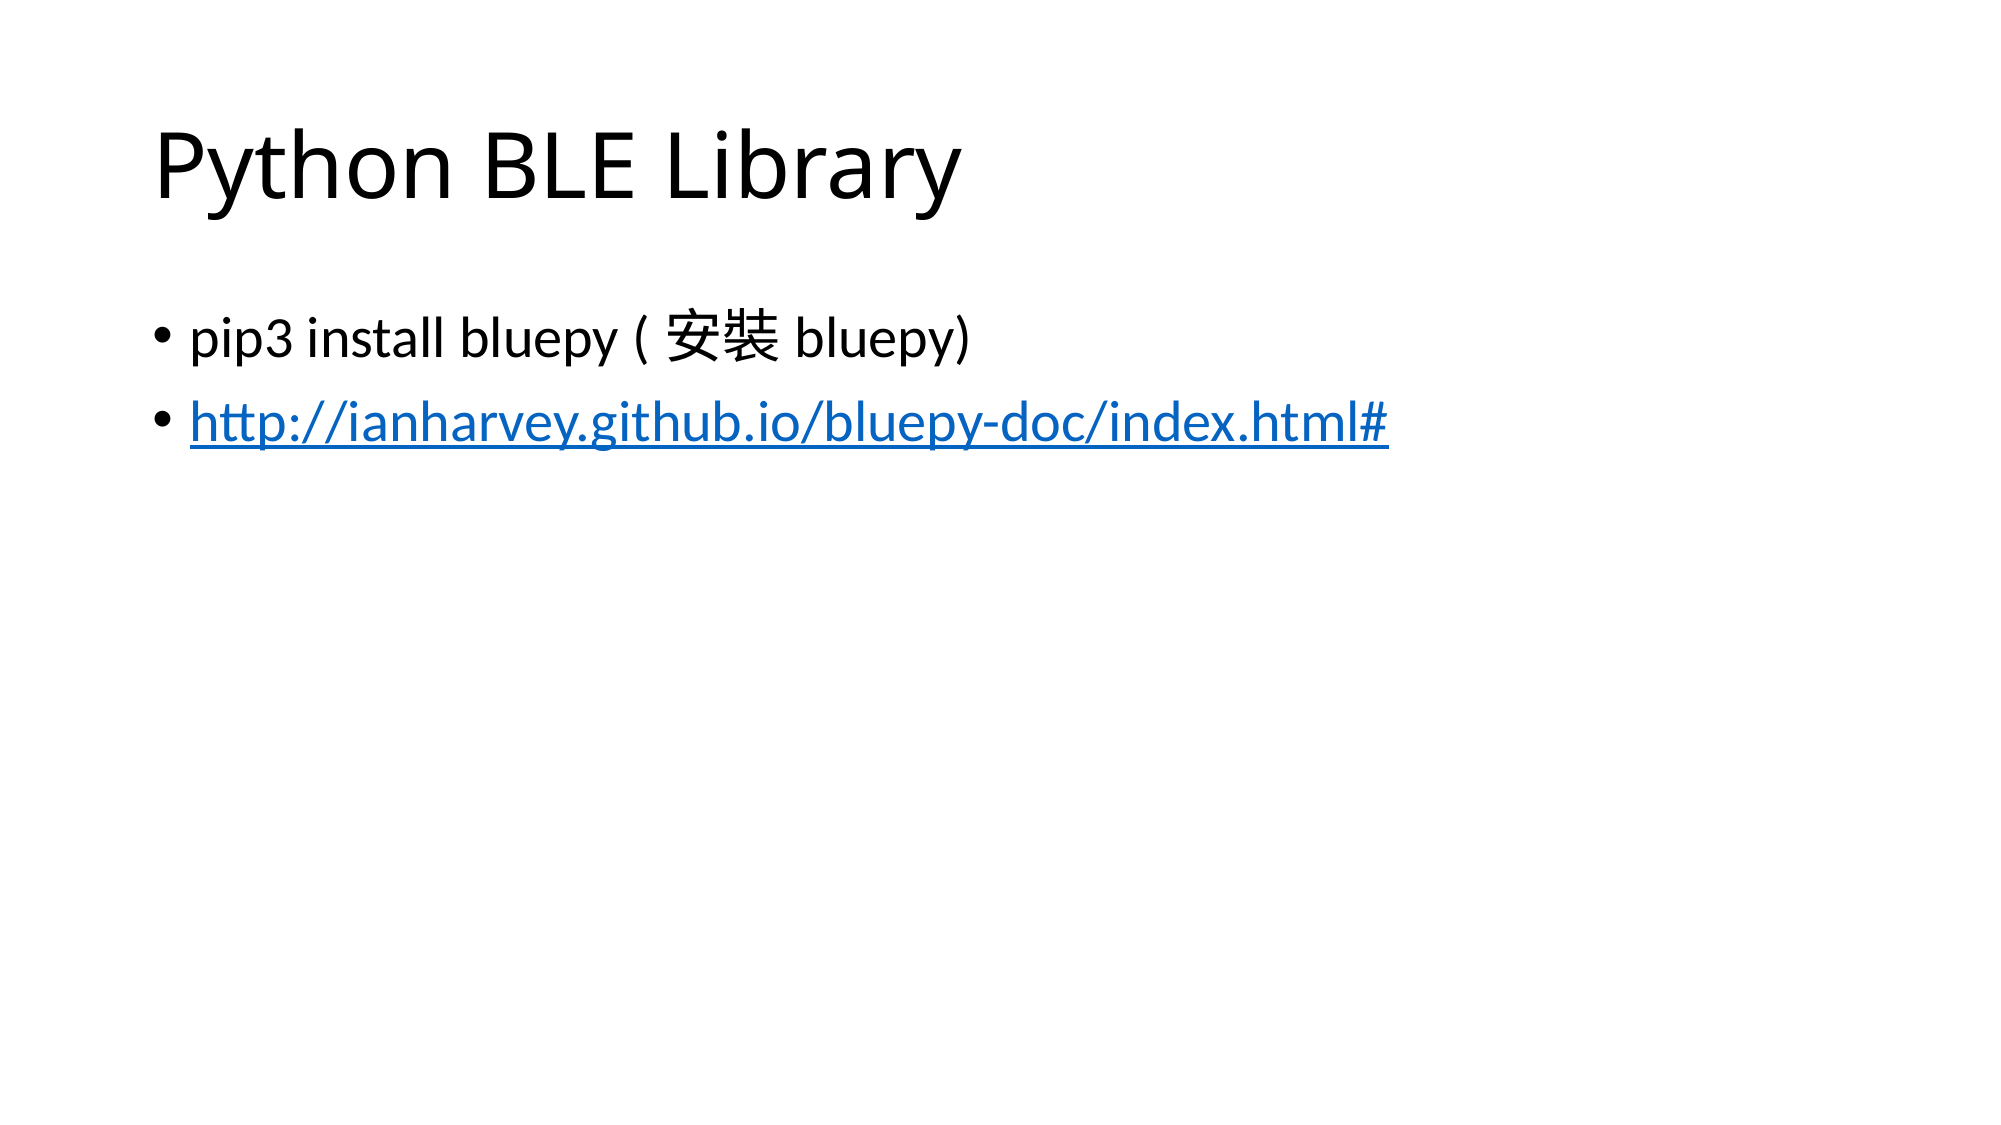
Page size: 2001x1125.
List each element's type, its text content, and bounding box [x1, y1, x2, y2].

title Python BLE Library [137, 59, 1863, 278]
list pip3 install bluepy (安裝bluepy) http://ianharvey.github.io/bluepy-doc/index.html# [137, 299, 1863, 1014]
